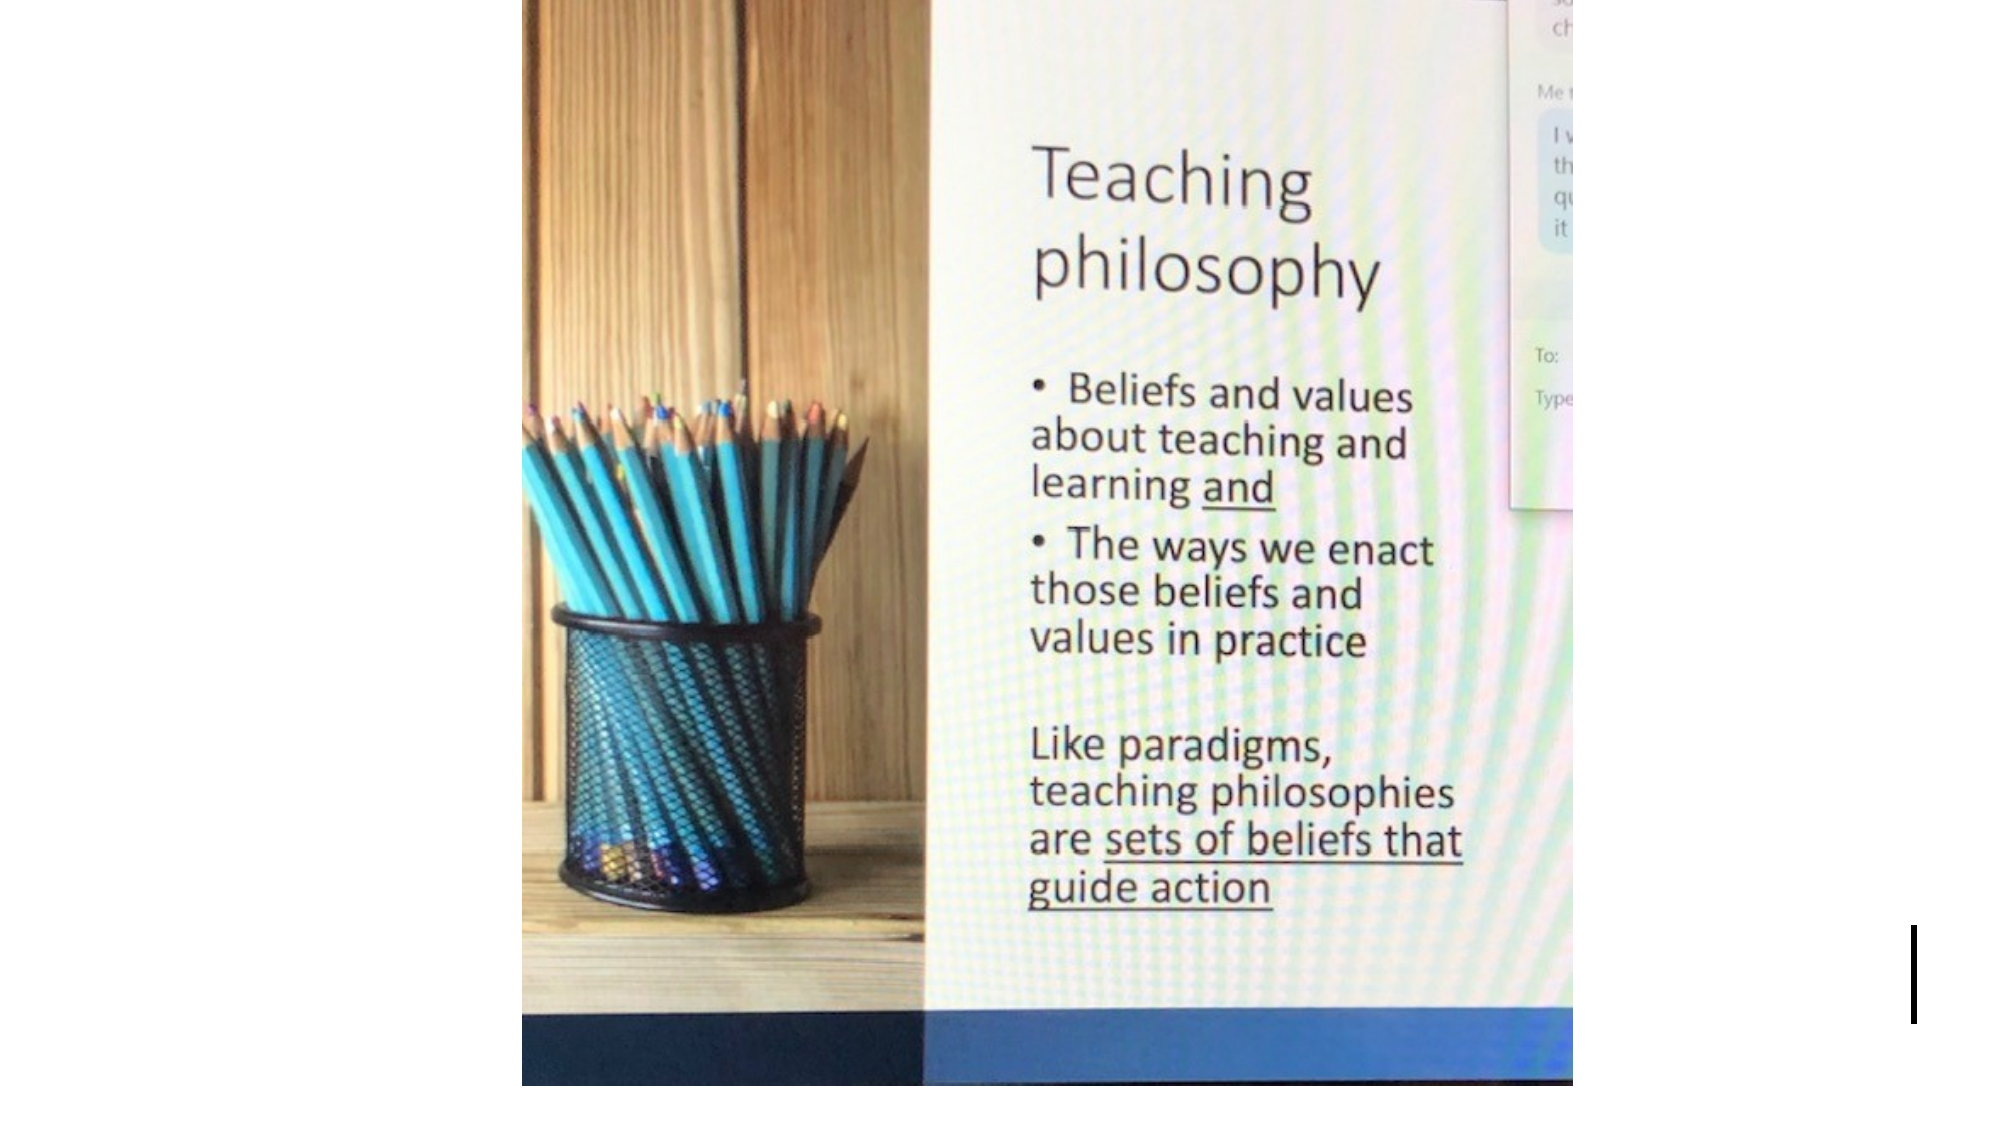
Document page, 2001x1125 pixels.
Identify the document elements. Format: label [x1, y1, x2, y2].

picture [522, 0, 1573, 1086]
